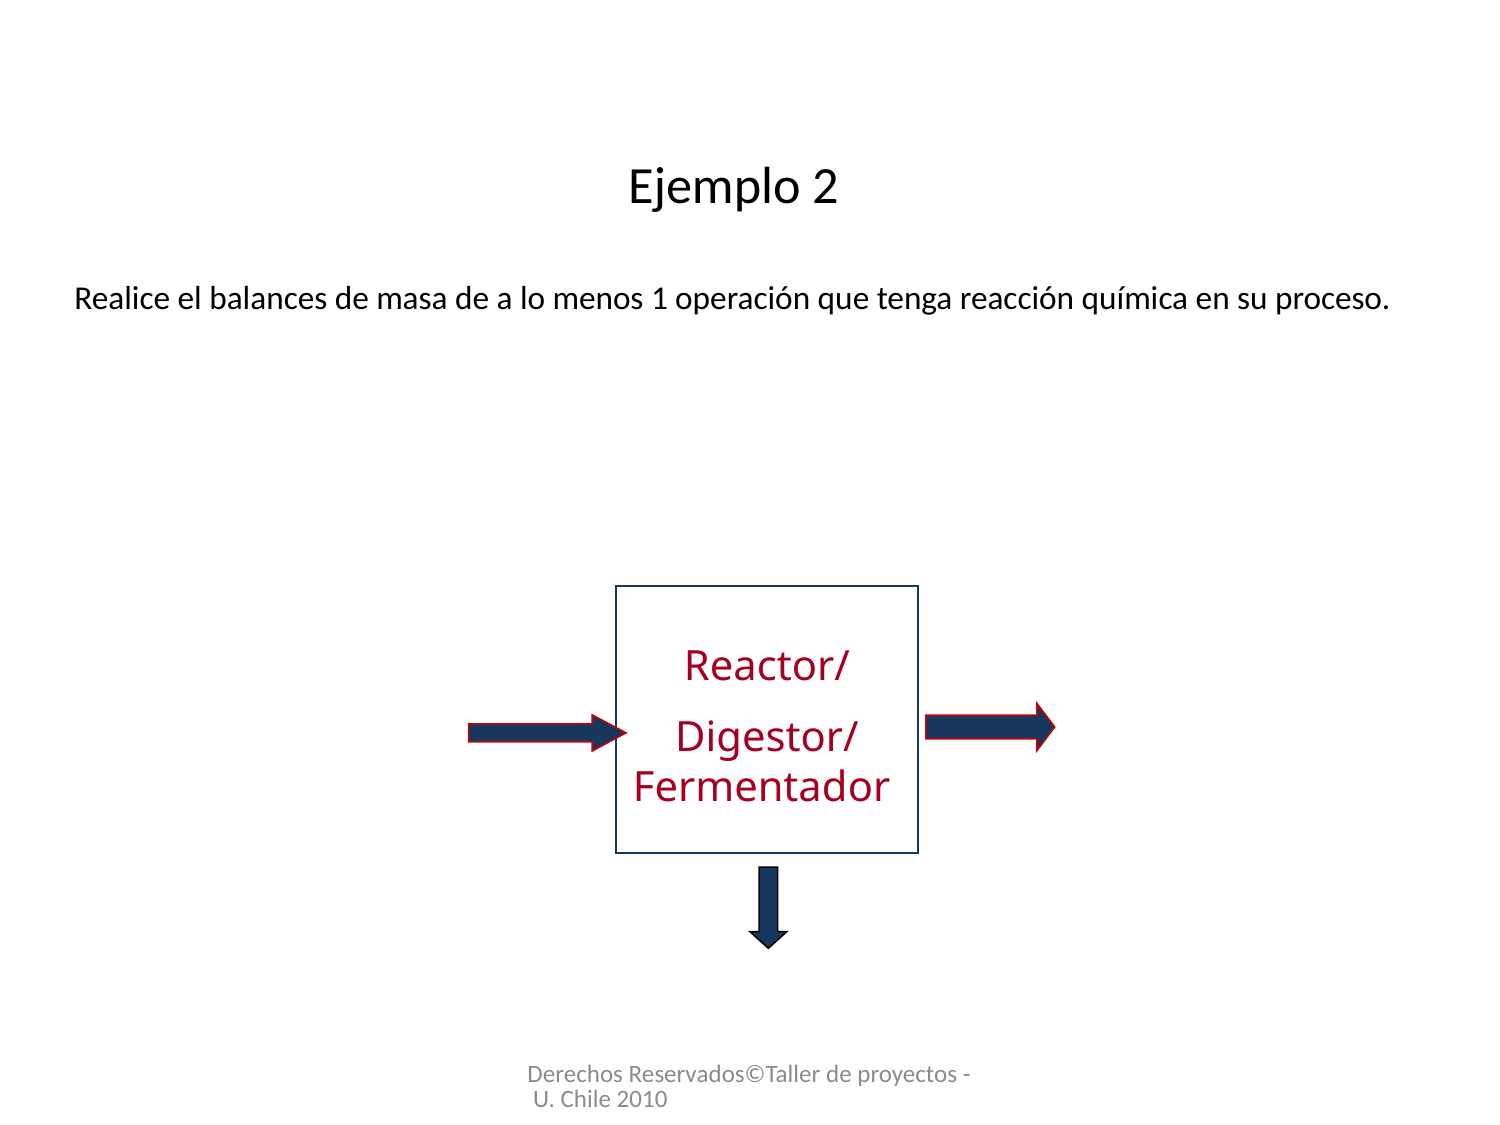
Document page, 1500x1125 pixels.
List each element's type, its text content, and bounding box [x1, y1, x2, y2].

footer Derechos Reservados©Taller de proyectos - U. Chile 2010 [512, 1042, 988, 1103]
text_box [468, 714, 627, 751]
text_box [925, 703, 1055, 751]
title Ejemplo 2 Realice el balances de masa de a lo menos 1 operación que tenga reacción química en su proceso. [58, 140, 1409, 328]
text_box [749, 867, 787, 949]
text_box Reactor/ Digestor/ Fermentador [616, 585, 918, 853]
